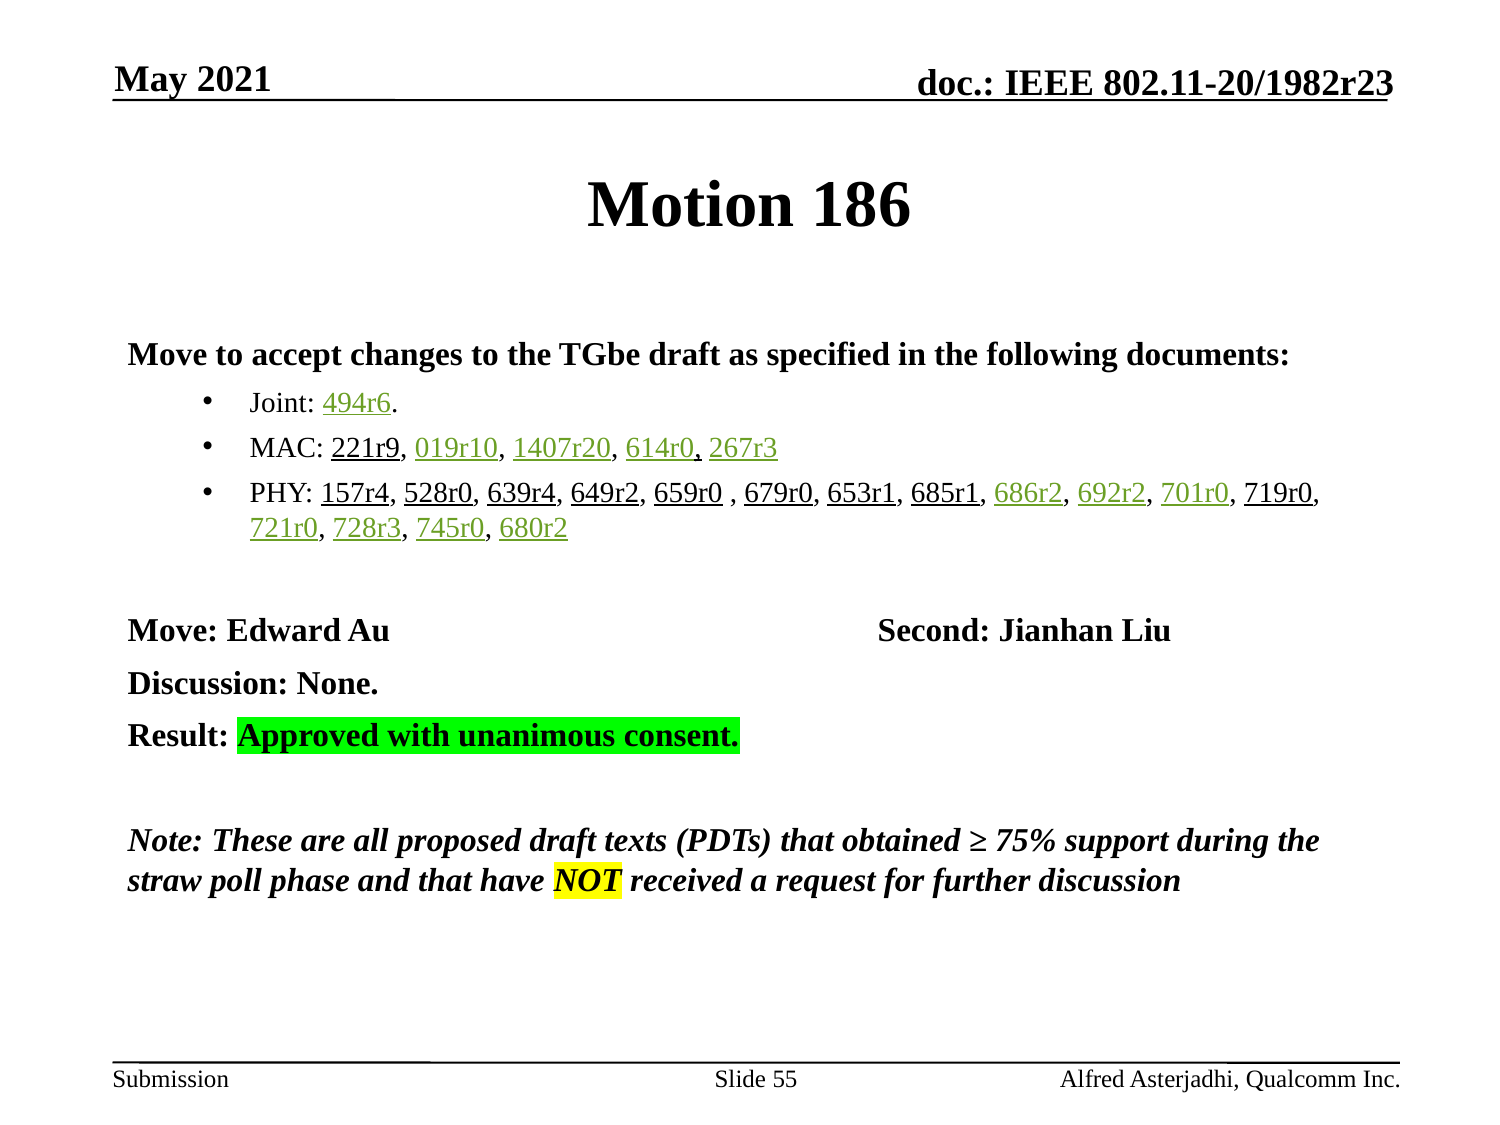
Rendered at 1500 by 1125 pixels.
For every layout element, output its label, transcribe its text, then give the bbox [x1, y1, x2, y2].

title Motion 186 [112, 112, 1388, 288]
slide_number Slide 55 [712, 1061, 800, 1123]
footer Alfred Asterjadhi, Qualcomm Inc. [878, 1061, 1402, 1093]
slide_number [114, 54, 423, 100]
list Move to accept changes to the TGbe draft as specified in the following documents: Joint: 494r6. MAC: 221r9, 019r10, 1407r20, 614r0, 267r3 PHY: 157r4, 528r0, 639r4, 649r2, 659r0 , 679r0, 653r1, 685r1, 686r2, 692r2, 701r0, 719r0, 721r0, 728r3, 745r0, 680r2 Move: Edward Au Second: Jianhan Liu Discussion: None. Result: Approved with unanimous consent. Note: These are all proposed draft texts (PDTs) that obtained ≥ 75% support during the straw poll phase and that have NOT received a request for further discussion [112, 324, 1388, 1000]
